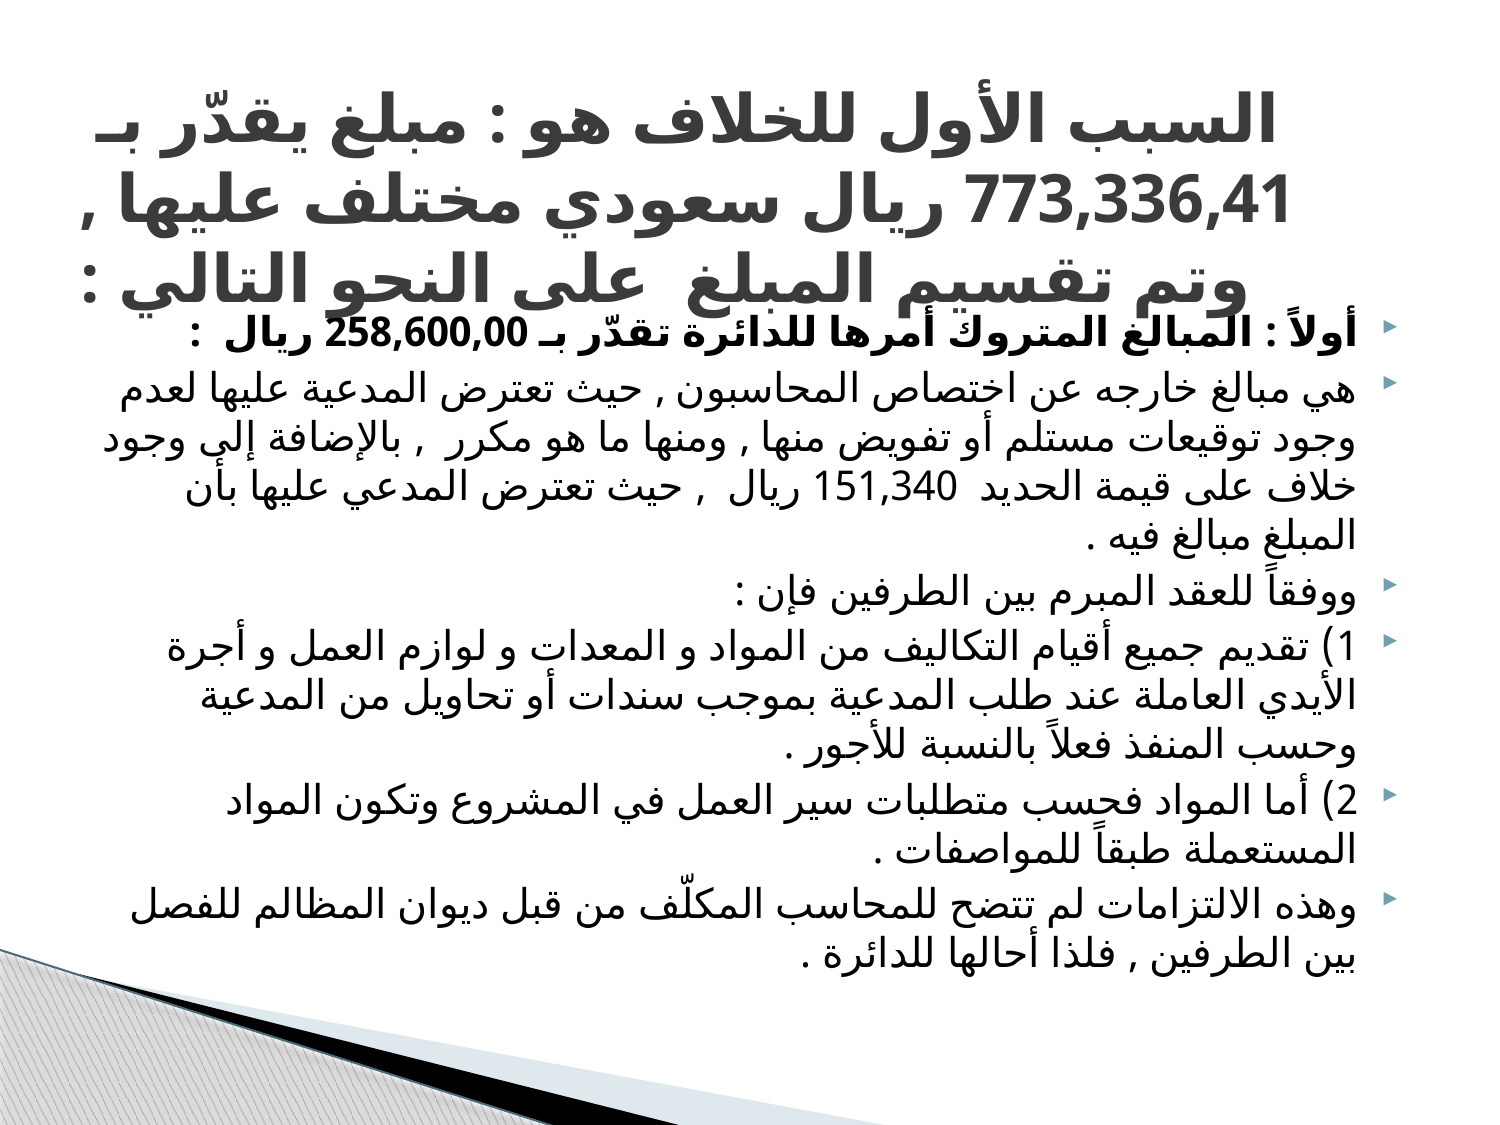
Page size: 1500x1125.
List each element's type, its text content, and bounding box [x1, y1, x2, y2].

list أولاً : المبالغ المتروك أمرها للدائرة تقدّر بـ 258,600,00 ريال : هي مبالغ خارجه عن اختصاص المحاسبون , حيث تعترض المدعية عليها لعدم وجود توقيعات مستلم أو تفويض منها , ومنها ما هو مكرر , بالإضافة إلى وجود خلاف على قيمة الحديد 151,340 ريال , حيث تعترض المدعي عليها بأن المبلغ مبالغ فيه . ووفقاً للعقد المبرم بين الطرفين فإن : 1) تقديم جميع أقيام التكاليف من المواد و المعدات و لوازم العمل و أجرة الأيدي العاملة عند طلب المدعية بموجب سندات أو تحاويل من المدعية وحسب المنفذ فعلاً بالنسبة للأجور . 2) أما المواد فحسب متطلبات سير العمل في المشروع وتكون المواد المستعملة طبقاً للمواصفات . وهذه الالتزامات لم تتضح للمحاسب المكلّف من قبل ديوان المظالم للفصل بين الطرفين , فلذا أحالها للدائرة . [75, 243, 1425, 986]
title السبب الأول للخلاف هو : مبلغ يقدّر بـ 773,336,41 ريال سعودي مختلف عليها , وتم تقسيم المبلغ على النحو التالي : [64, 101, 1415, 290]
